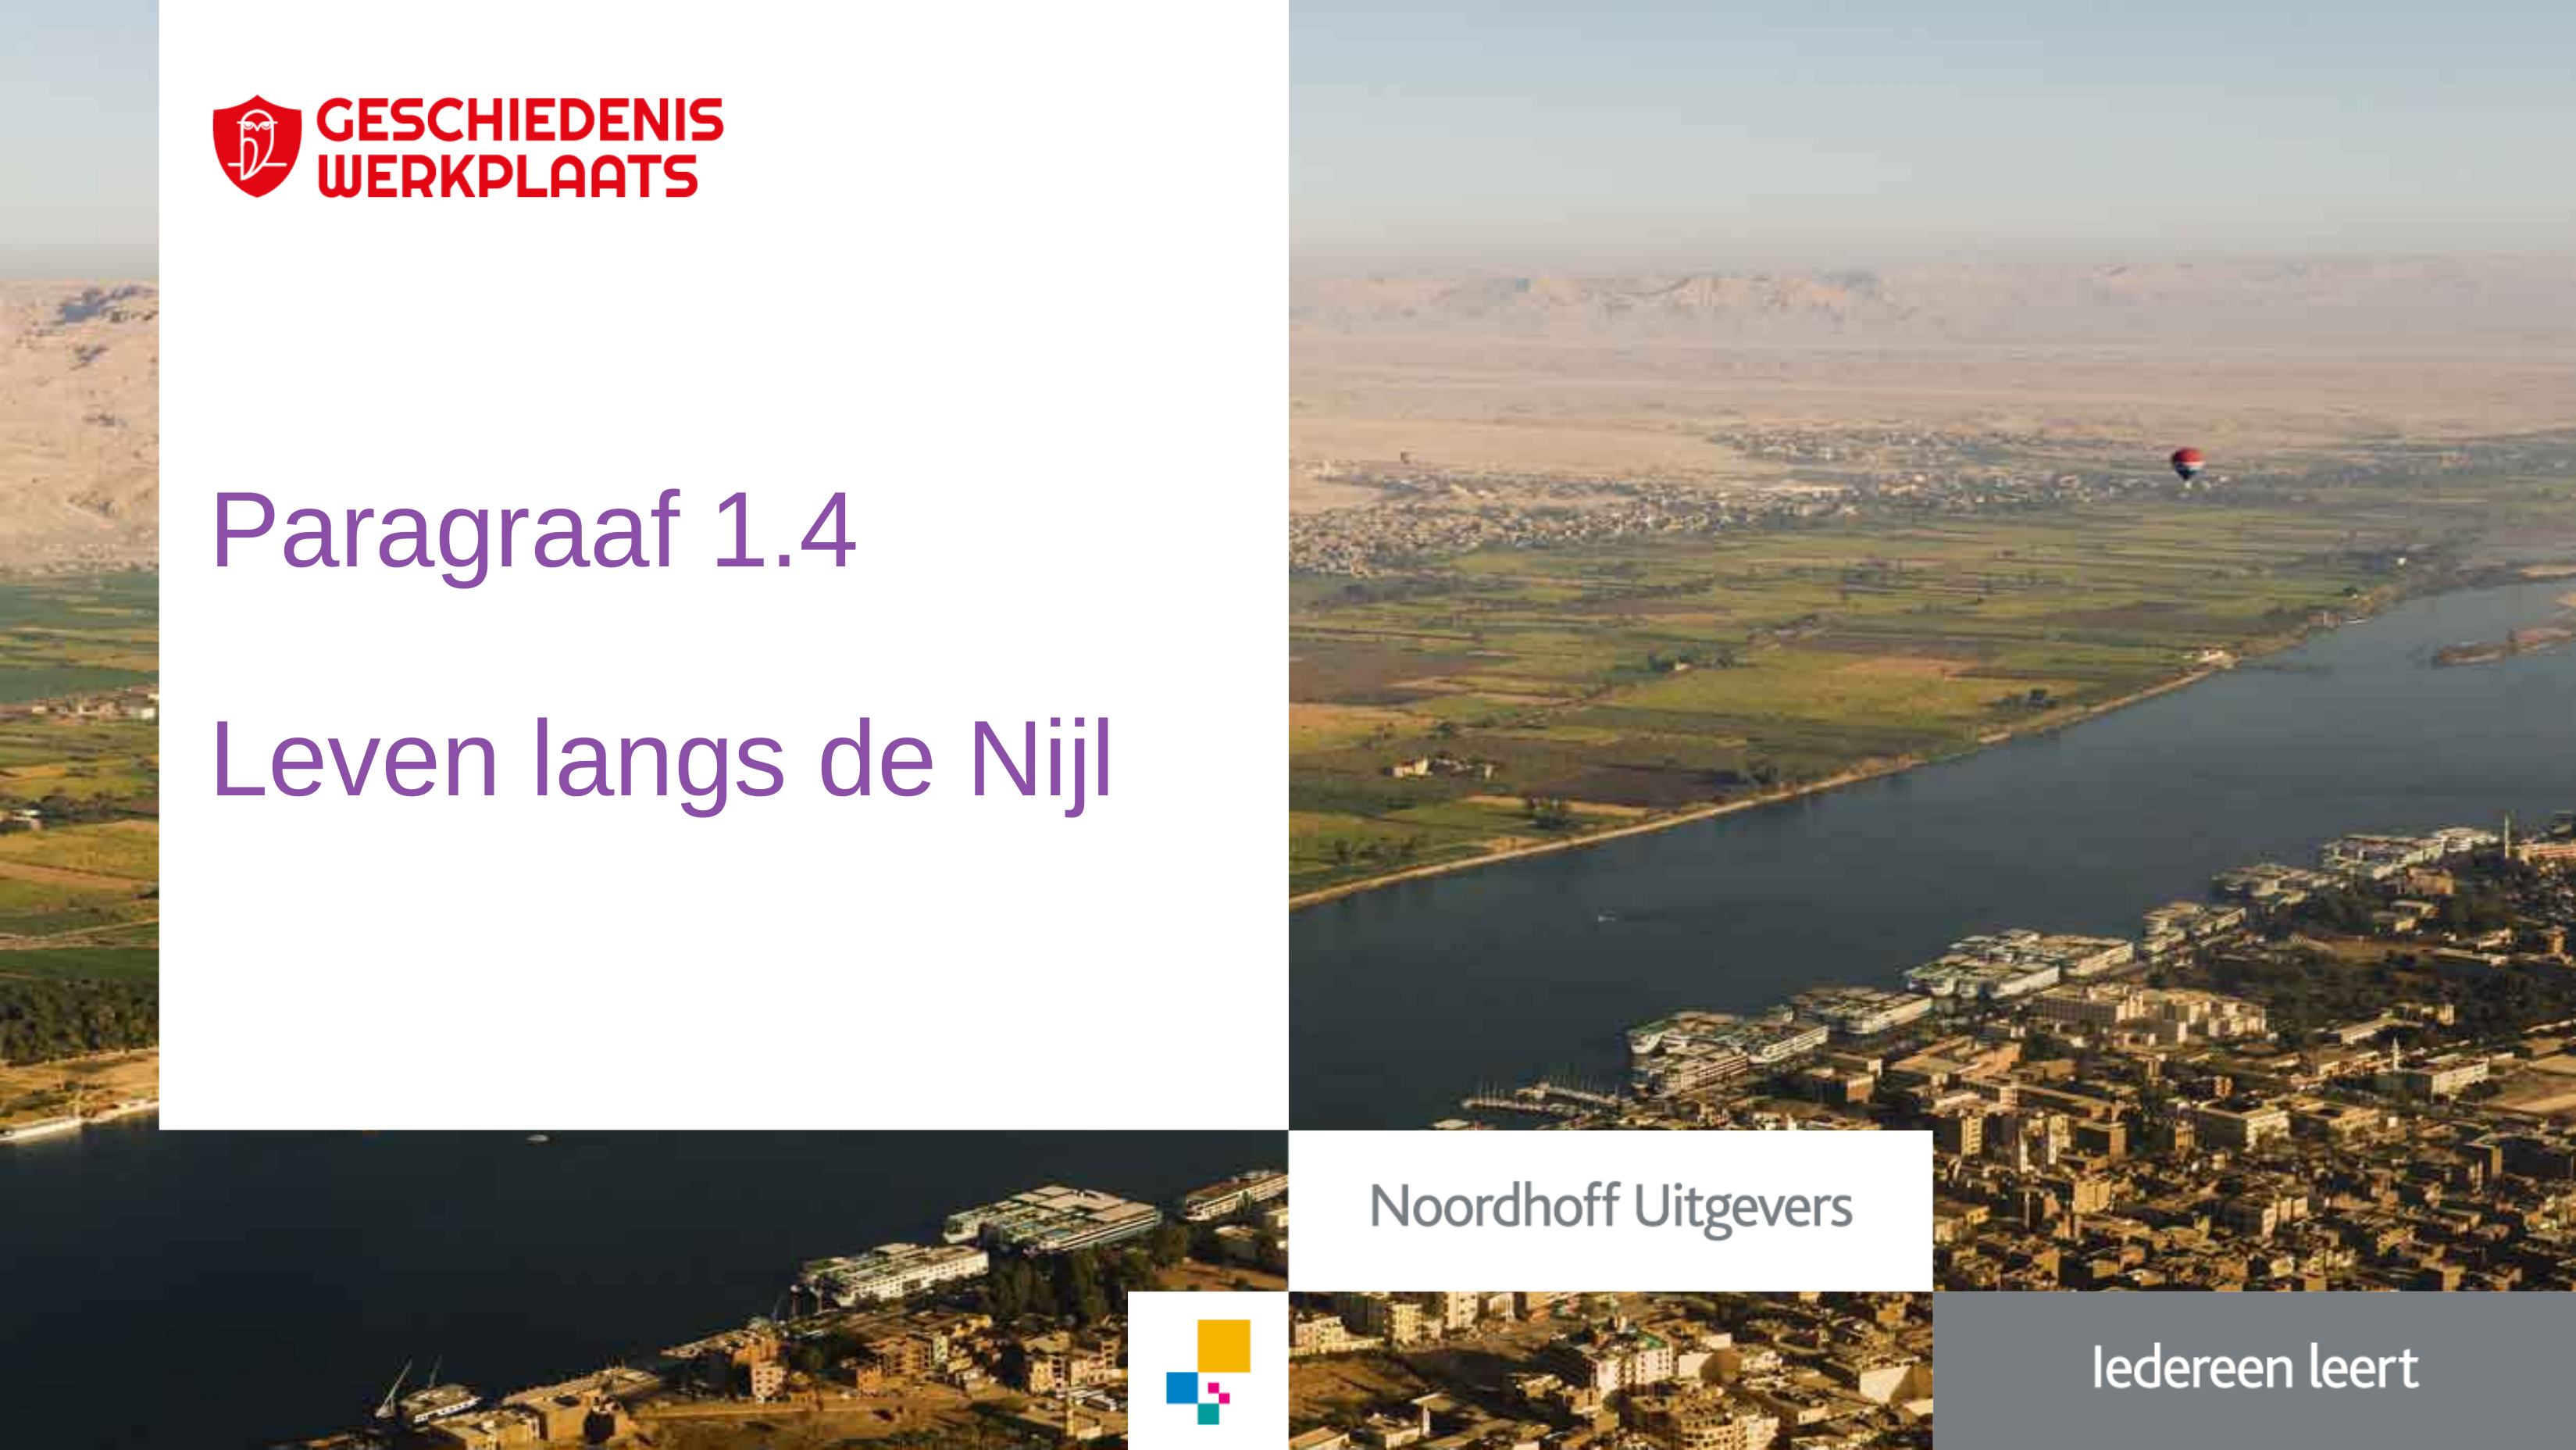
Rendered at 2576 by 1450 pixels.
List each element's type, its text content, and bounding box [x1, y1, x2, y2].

title Paragraaf 1.4 Leven langs de Nijl [159, 322, 1289, 968]
picture [0, 0, 2576, 1450]
picture [159, 0, 1185, 293]
